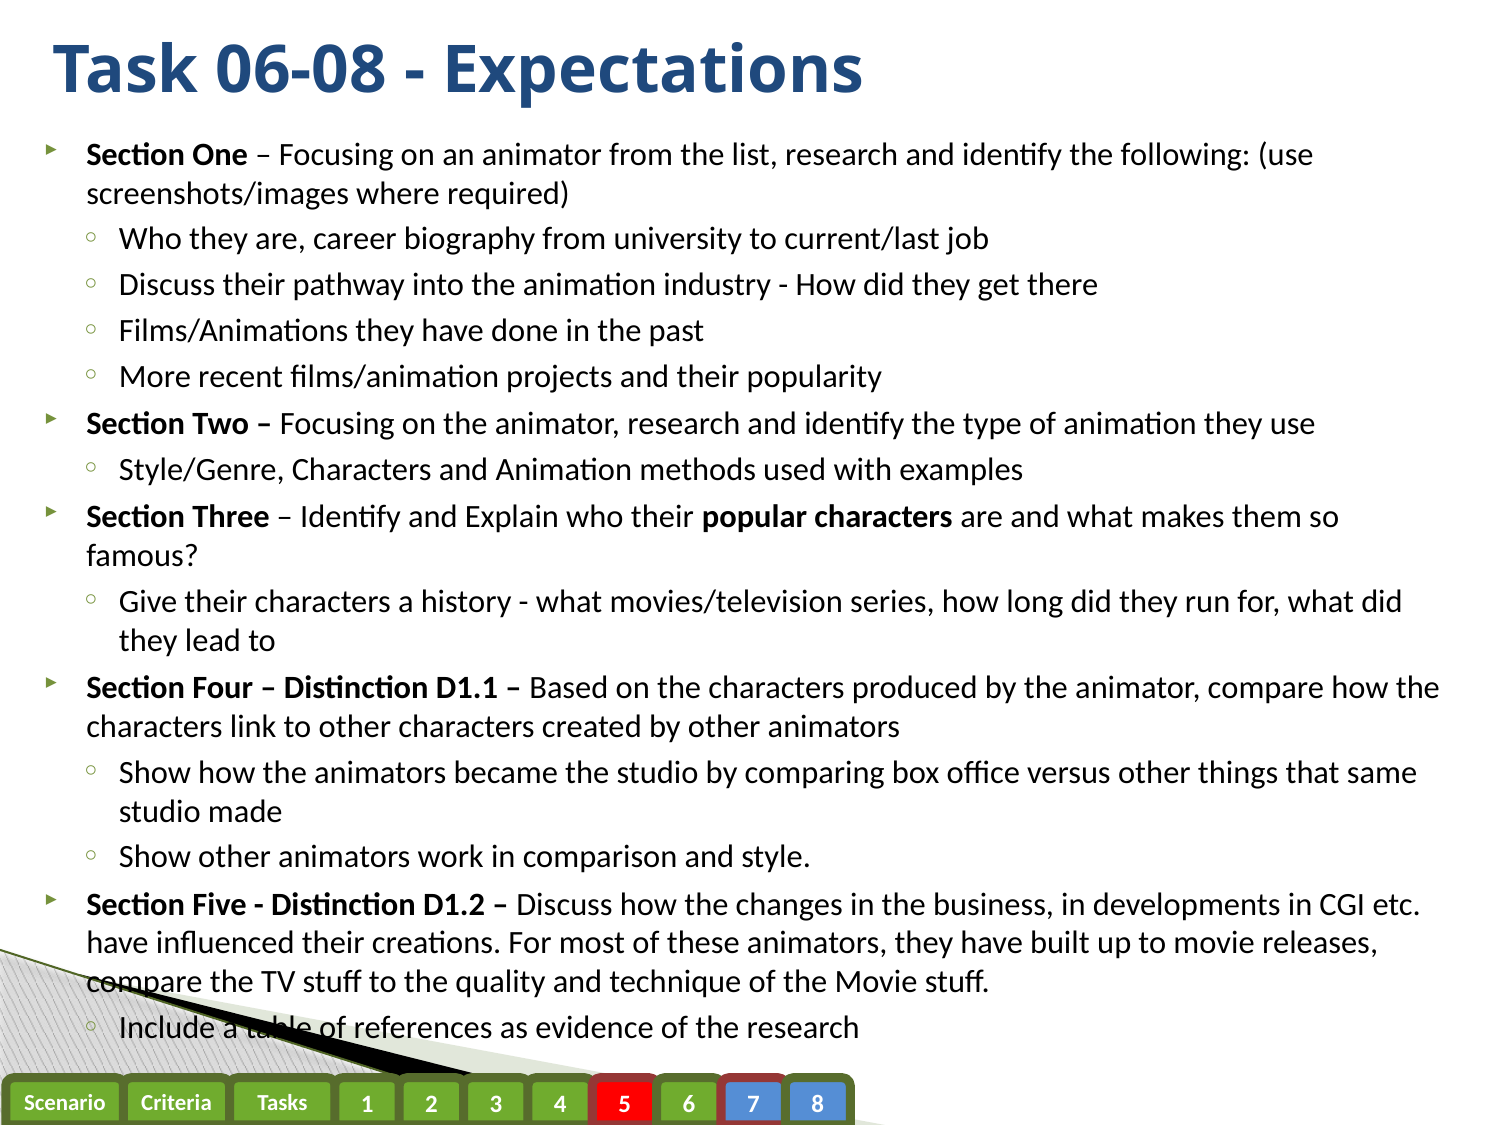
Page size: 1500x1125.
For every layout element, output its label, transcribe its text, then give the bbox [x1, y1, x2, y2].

title Task 06-08 - Expectations [37, 19, 1471, 114]
list Section One – Focusing on an animator from the list, research and identify the following: (use screenshots/images where required) Who they are, career biography from university to current/last job Discuss their pathway into the animation industry - How did they get there Films/Animations they have done in the past More recent films/animation projects and their popularity Section Two – Focusing on the animator, research and identify the type of animation they use Style/Genre, Characters and Animation methods used with examples Section Three – Identify and Explain who their popular characters are and what makes them so famous? Give their characters a history - what movies/television series, how long did they run for, what did they lead to Section Four – Distinction D1.1 – Based on the characters produced by the animator, compare how the characters link to other characters created by other animators Show how the animators became the studio by comparing box office versus other things that same studio made Show other animators work in comparison and style. Section Five - Distinction D1.2 – Discuss how the changes in the business, in developments in CGI etc. have influenced their creations. For most of these animators, they have built up to movie releases, compare the TV stuff to the quality and technique of the Movie stuff. Include a table of references as evidence of the research [29, 125, 1471, 1083]
